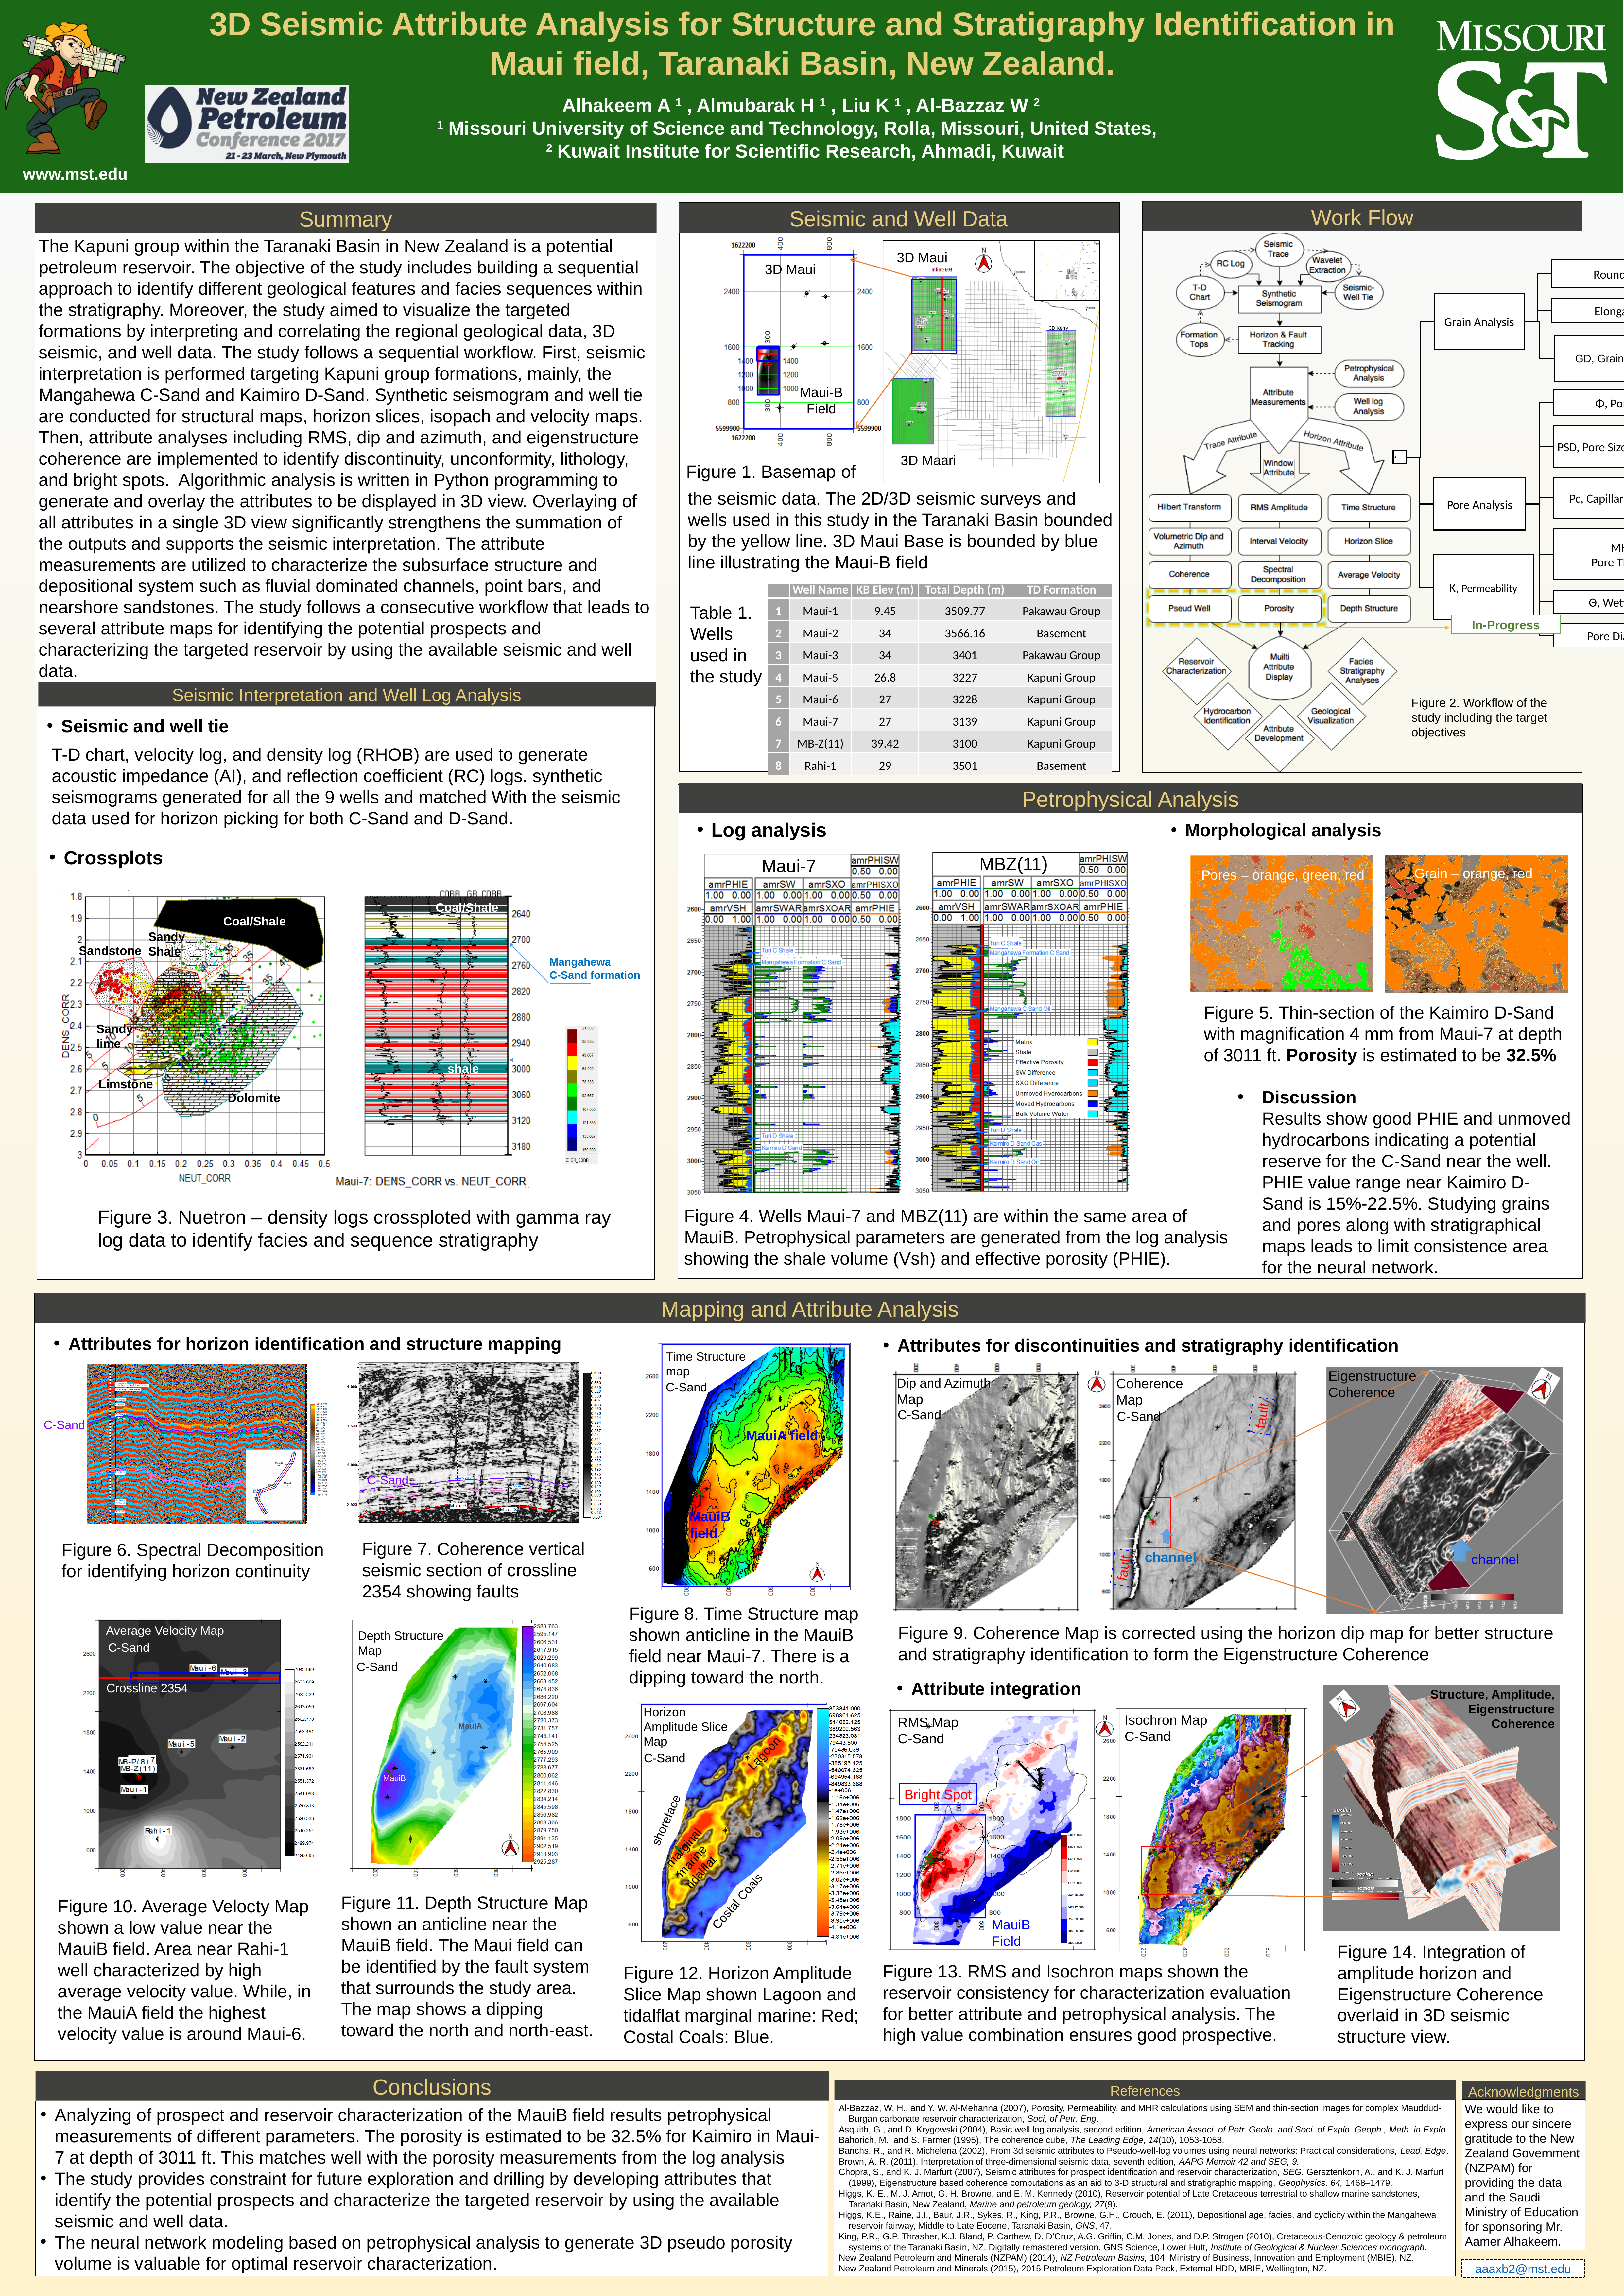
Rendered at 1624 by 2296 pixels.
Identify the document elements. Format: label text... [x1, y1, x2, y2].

table_header Total Depth (m) [919, 584, 1011, 597]
text_box Seismic and well tie [42, 712, 242, 738]
table_cell 34 [852, 621, 918, 642]
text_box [1174, 1895, 1432, 1898]
text_box Crossplots [44, 843, 210, 871]
table_cell 4 [768, 665, 789, 686]
text_box aaaxb2@mst.edu [1462, 2259, 1584, 2277]
text_box Seismic and Well Data [679, 203, 1119, 233]
table_cell Kapuni Group [1011, 731, 1112, 752]
table_cell Pakawau Group [1011, 643, 1112, 664]
text_box Attributes for discontinuities and stratigraphy identification [878, 1332, 1511, 1358]
picture [1436, 21, 1607, 160]
text_box www.mst.edu [5, 161, 131, 185]
table_cell Maui-6 [790, 687, 851, 708]
picture [5, 22, 126, 154]
text_box Mapping and Attribute Analysis [34, 1293, 1586, 1323]
text_box Figure 1. Basemap of [682, 457, 880, 484]
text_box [1323, 1685, 1560, 1931]
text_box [834, 2080, 1456, 2277]
picture [145, 85, 349, 163]
text_box [34, 1323, 1585, 2061]
text_box Figure 12. Horizon Amplitude Slice Map shown Lagoon and tidalflat marginal marine: Red; Costal Coals: Blue. [618, 1959, 872, 2049]
text_box 3D Seismic Attribute Analysis for Structure and Stratigraphy Identification in Maui field, Taranaki Basin, New Zealand. Alhakeem A 1 , Almubarak H 1 , Liu K 1 , Al-Bazzaz W 2 1 Missouri University of Science and Technology, Rolla, Missouri, United States, 2 Kuwait Institute for Scientific Research, Ahmadi, Kuwait [173, 1, 1432, 163]
table_cell 3139 [919, 709, 1011, 731]
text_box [57, 889, 657, 1188]
text_box Figure 9. Coherence Map is corrected using the horizon dip map for better structure and stratigraphy identification to form the Eigenstructure Coherence [893, 1619, 1570, 1666]
text_box The Kapuni group within the Taranaki Basin in New Zealand is a potential petroleum reservoir. The objective of the study includes building a sequential approach to identify different geological features and facies sequences within the stratigraphy. Moreover, the study aimed to visualize the targeted formations by interpreting and correlating the regional geological data, 3D seismic, and well data. The study follows a sequential workflow. First, seismic interpretation is performed targeting Kapuni group formations, mainly, the Mangahewa C-Sand and Kaimiro D-Sand. Synthetic seismogram and well tie are conducted for structural maps, horizon slices, isopach and velocity maps. Then, attribute analyses including RMS, dip and azimuth, and eigenstructure coherence are implemented to identify discontinuity, unconformity, lithology, and bright spots. Algorithmic analysis is written in Python programming to generate and overlay the attributes to be displayed in 3D view. Overlaying of all attributes in a single 3D view significantly strengthens the summation of the outputs and supports the seismic interpretation. The attribute measurements are utilized to characterize the subsurface structure and depositional system such as fluvial dominated channels, point bars, and nearshore sandstones. The study follows a consecutive workflow that leads to several attribute maps for identifying the potential prospects and characterizing the targeted reservoir by using the available seismic and well data. [35, 233, 656, 682]
text_box Seismic Interpretation and Well Log Analysis [38, 682, 656, 707]
text_box Figure 3. Nuetron – density logs crossploted with gamma ray log data to identify facies and sequence stratigraphy [93, 1202, 622, 1253]
table_cell Maui-7 [790, 709, 851, 731]
table_cell 3501 [919, 753, 1011, 775]
text_box Summary [35, 203, 657, 233]
table_cell Kapuni Group [1011, 665, 1112, 686]
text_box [678, 783, 1584, 1279]
text_box [679, 202, 1120, 772]
table_cell 3100 [919, 731, 1011, 752]
table_cell Kapuni Group [1011, 687, 1112, 708]
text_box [350, 1620, 560, 1879]
table_cell 3 [768, 643, 789, 664]
table_cell 1 [768, 599, 789, 620]
table_cell 29 [852, 753, 918, 775]
text_box the seismic data. The 2D/3D seismic surveys and wells used in this study in the Taranaki Basin bounded by the yellow line. 3D Maui Base is bounded by blue line illustrating the Maui-B field [685, 486, 1119, 574]
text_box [87, 1364, 328, 1526]
table_cell Pakawau Group [1011, 599, 1112, 620]
table_cell 3227 [919, 665, 1011, 686]
table_cell 7 [768, 731, 789, 752]
table_cell 26.8 [852, 665, 918, 686]
table_cell MB-Z(11) [790, 731, 851, 752]
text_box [715, 235, 1100, 483]
table_cell 3509.77 [919, 599, 1011, 620]
table_cell 5 [768, 687, 789, 708]
text_box [37, 682, 655, 1280]
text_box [624, 1702, 864, 1952]
table_cell Maui-3 [790, 643, 851, 664]
text_box C-Sand [39, 1414, 87, 1434]
table_cell 3401 [919, 643, 1011, 664]
text_box Attribute integration [892, 1675, 1126, 1701]
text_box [1142, 201, 1582, 773]
text_box Figure 14. Integration of amplitude horizon and Eigenstructure Coherence overlaid in 3D seismic structure view. [1332, 1938, 1560, 2049]
table_cell 27 [852, 709, 918, 731]
text_box Figure 11. Depth Structure Map shown an anticline near the MauiB field. The Maui field can be identified by the fault system that surrounds the study area. The map shows a dipping toward the north and north-east. [336, 1889, 602, 2043]
table_cell 2 [768, 621, 789, 642]
table_cell 9.45 [852, 599, 918, 620]
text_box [1174, 1745, 1339, 1846]
table_header Well Name [790, 584, 851, 597]
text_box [1462, 2081, 1586, 2252]
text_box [889, 1709, 1096, 1950]
text_box T-D chart, velocity log, and density log (RHOB) are used to generate acoustic impedance (AI), and reflection coefficient (RC) logs. synthetic seismograms generated for all the 9 wells and matched With the seismic data used for horizon picking for both C-Sand and D-Sand. [49, 742, 638, 830]
table_header [768, 584, 789, 597]
text_box Figure 7. Coherence vertical seismic section of crossline 2354 showing faults [357, 1535, 624, 1604]
table_header TD Formation [1011, 584, 1112, 597]
table_cell 8 [768, 753, 789, 775]
text_box Figure 13. RMS and Isochron maps shown the reservoir consistency for characterization evaluation for better attribute and petrophysical analysis. The high value combination ensures good prospective. [878, 1957, 1307, 2047]
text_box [892, 1362, 1563, 1614]
text_box Figure 8. Time Structure map shown anticline in the MauiB field near Maui-7. There is a dipping toward the north. [624, 1599, 878, 1690]
table_cell Maui-1 [790, 599, 851, 620]
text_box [35, 2071, 829, 2278]
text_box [82, 1619, 316, 1879]
table_cell 34 [852, 643, 918, 664]
table_cell 3228 [919, 687, 1011, 708]
text_box Table 1. Wells used in the study [687, 599, 768, 688]
table_cell 3566.16 [919, 621, 1011, 642]
text_box Figure 6. Spectral Decomposition for identifying horizon continuity [57, 1536, 338, 1583]
table_cell Basement [1011, 621, 1112, 642]
table_cell Kapuni Group [1011, 709, 1112, 731]
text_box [643, 1343, 851, 1597]
table_cell Rahi-1 [790, 753, 851, 775]
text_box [347, 1362, 604, 1523]
table_cell Maui-5 [790, 665, 851, 686]
table_cell 27 [852, 687, 918, 708]
table_header KB Elev (m) [852, 584, 918, 597]
table_cell 39.42 [852, 731, 918, 752]
text_box Figure 10. Average Velocty Map shown a low value near the MauiB field. Area near Rahi-1 well characterized by high average velocity value. While, in the MauiA field the highest velocity value is around Maui-6. [53, 1892, 328, 2046]
table_cell Basement [1011, 753, 1112, 775]
picture [1095, 1708, 1307, 1958]
table_cell 6 [768, 709, 789, 731]
text_box [0, 0, 1623, 193]
table_cell Maui-2 [790, 621, 851, 642]
text_box Attributes for horizon identification and structure mapping [49, 1330, 617, 1356]
